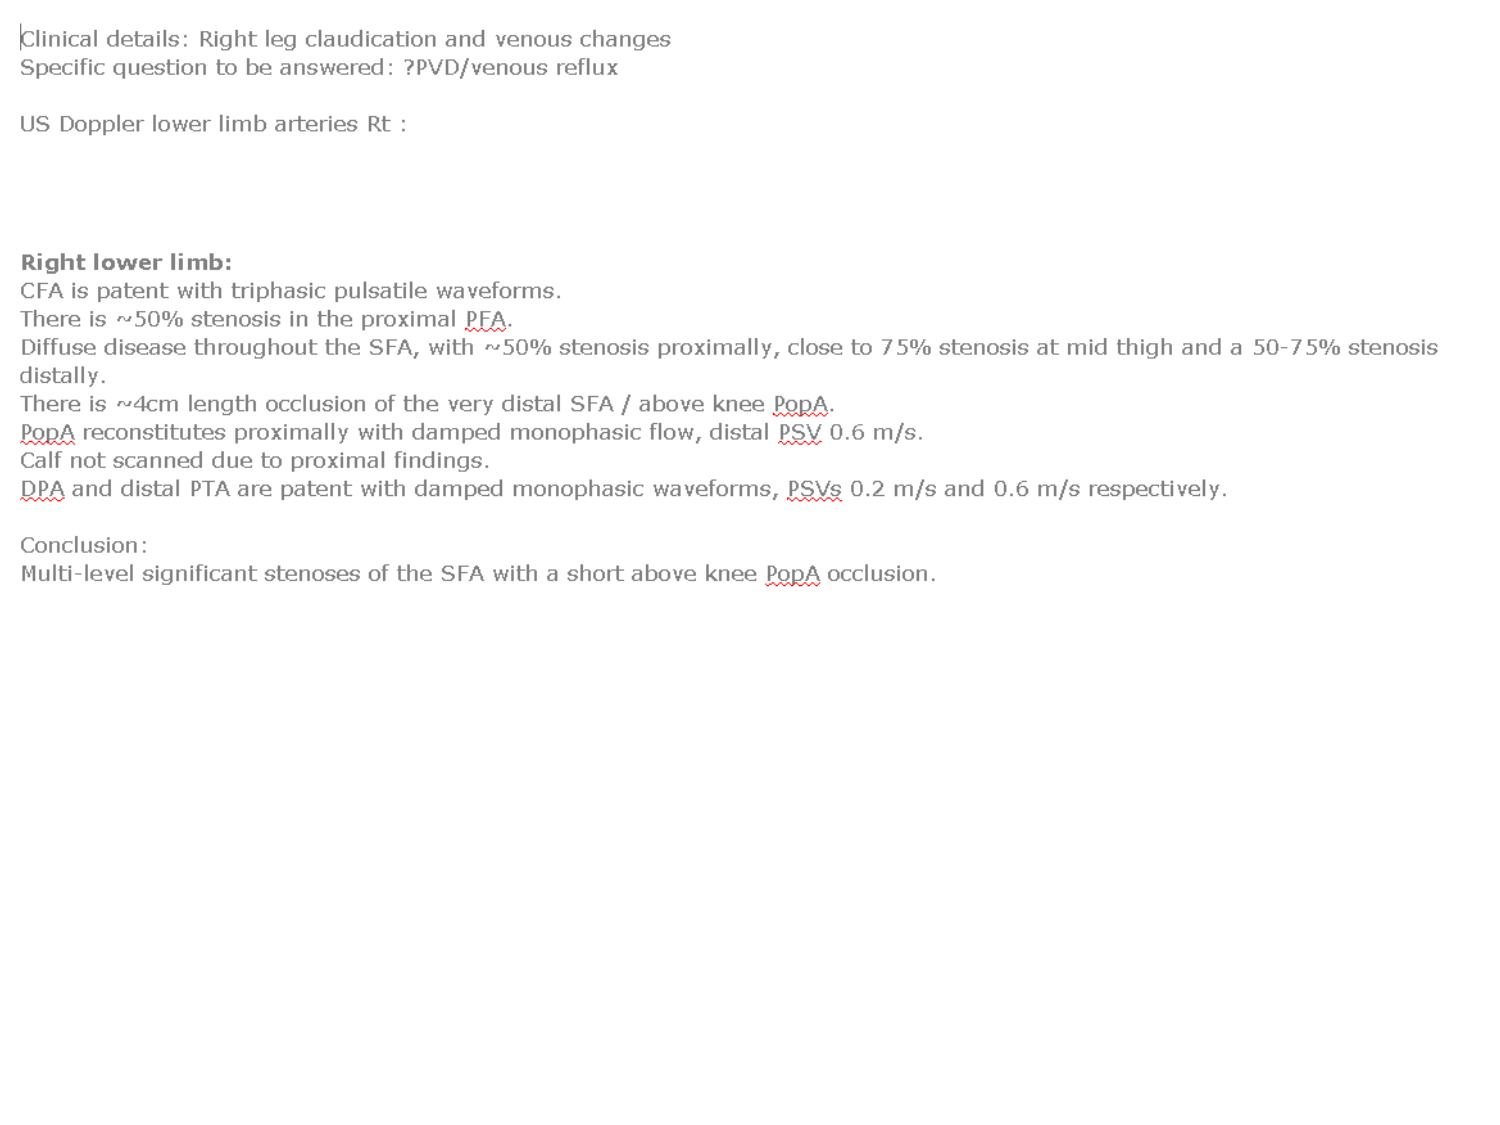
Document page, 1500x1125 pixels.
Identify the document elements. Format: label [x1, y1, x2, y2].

picture [20, 231, 1444, 588]
picture [20, 21, 1444, 147]
